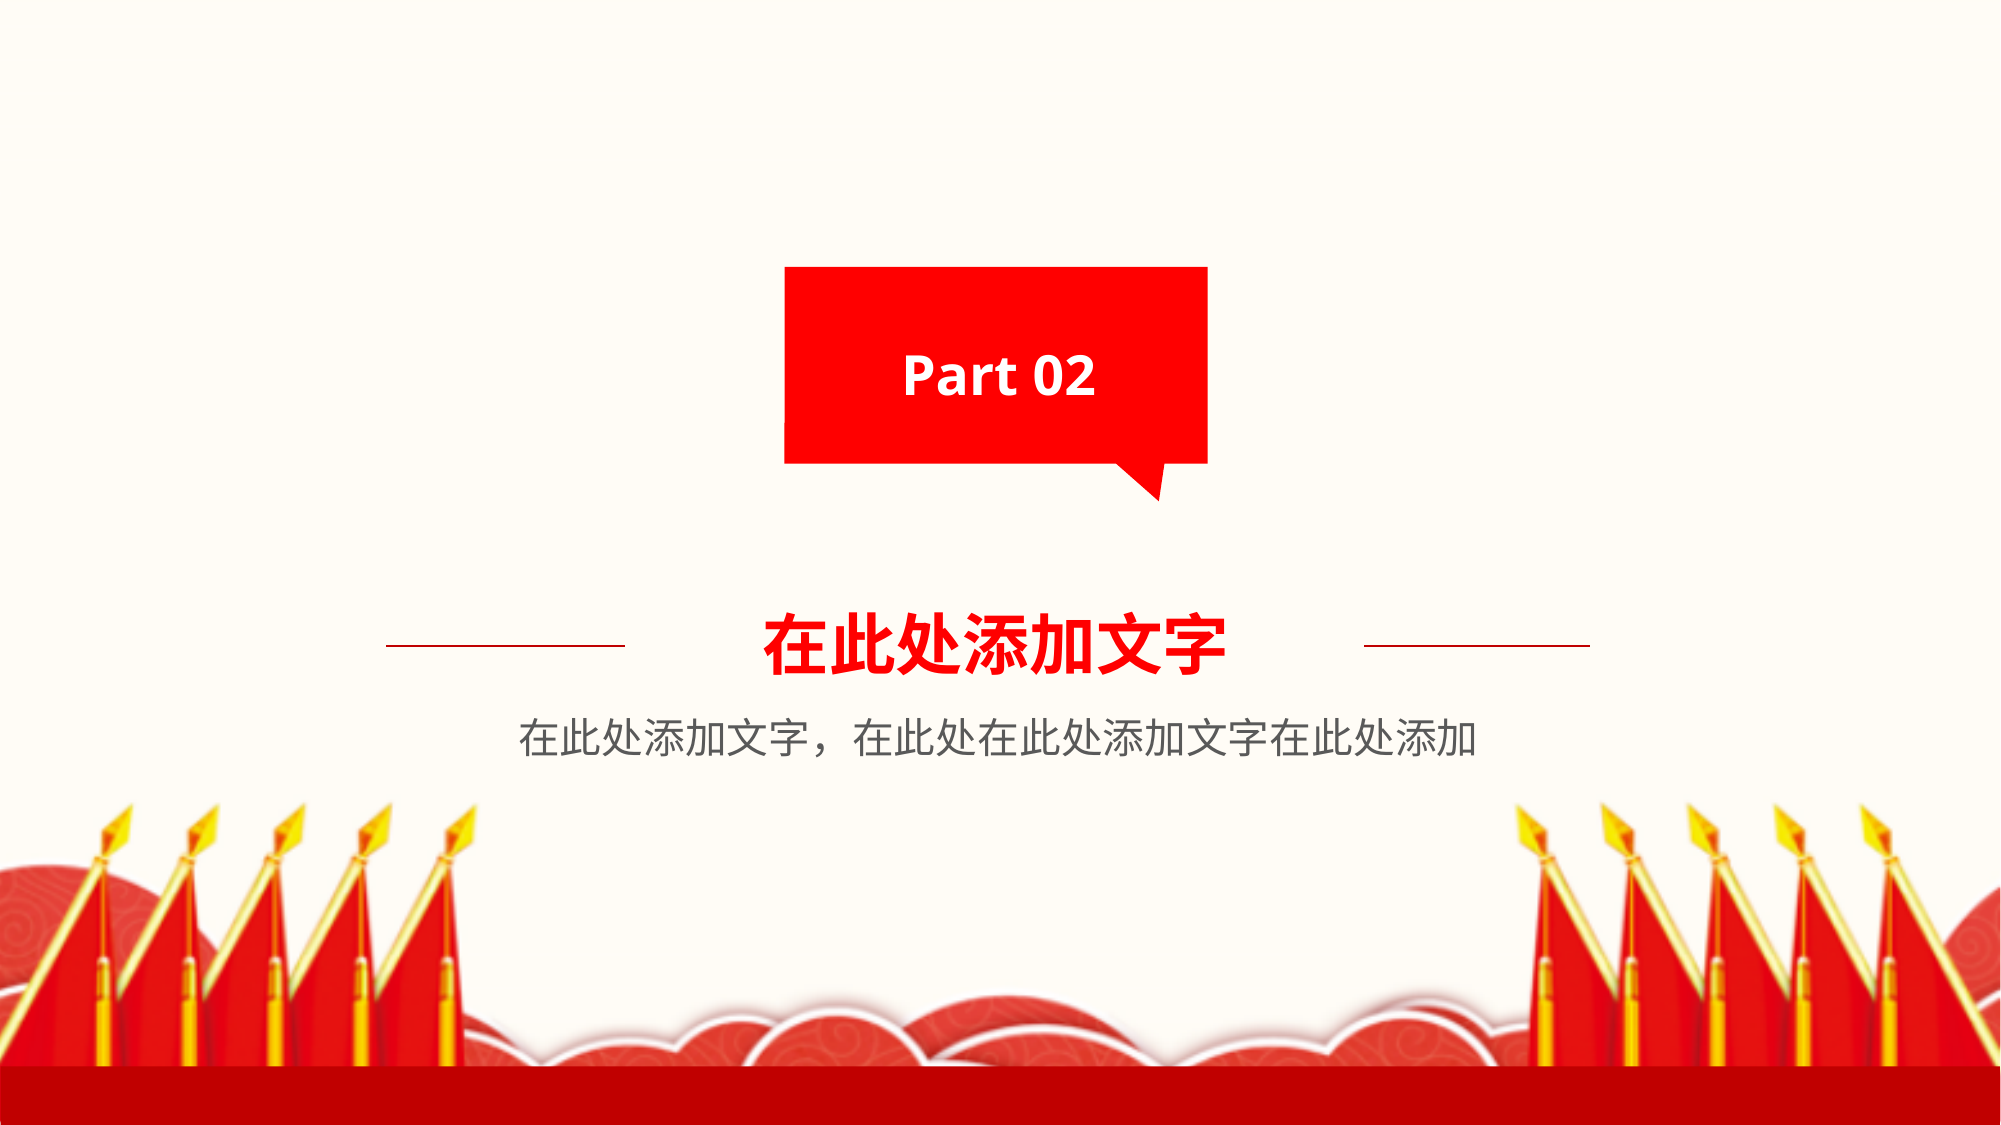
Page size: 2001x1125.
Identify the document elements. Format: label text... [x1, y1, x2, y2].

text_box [643, 151, 1354, 580]
picture [0, 0, 2001, 1064]
text_box 在此处添加文字，在此处在此处添加文字在此处添加 [213, 704, 1784, 769]
text_box [0, 1064, 2001, 1125]
text_box 在此处添加文字 [574, 595, 1418, 691]
